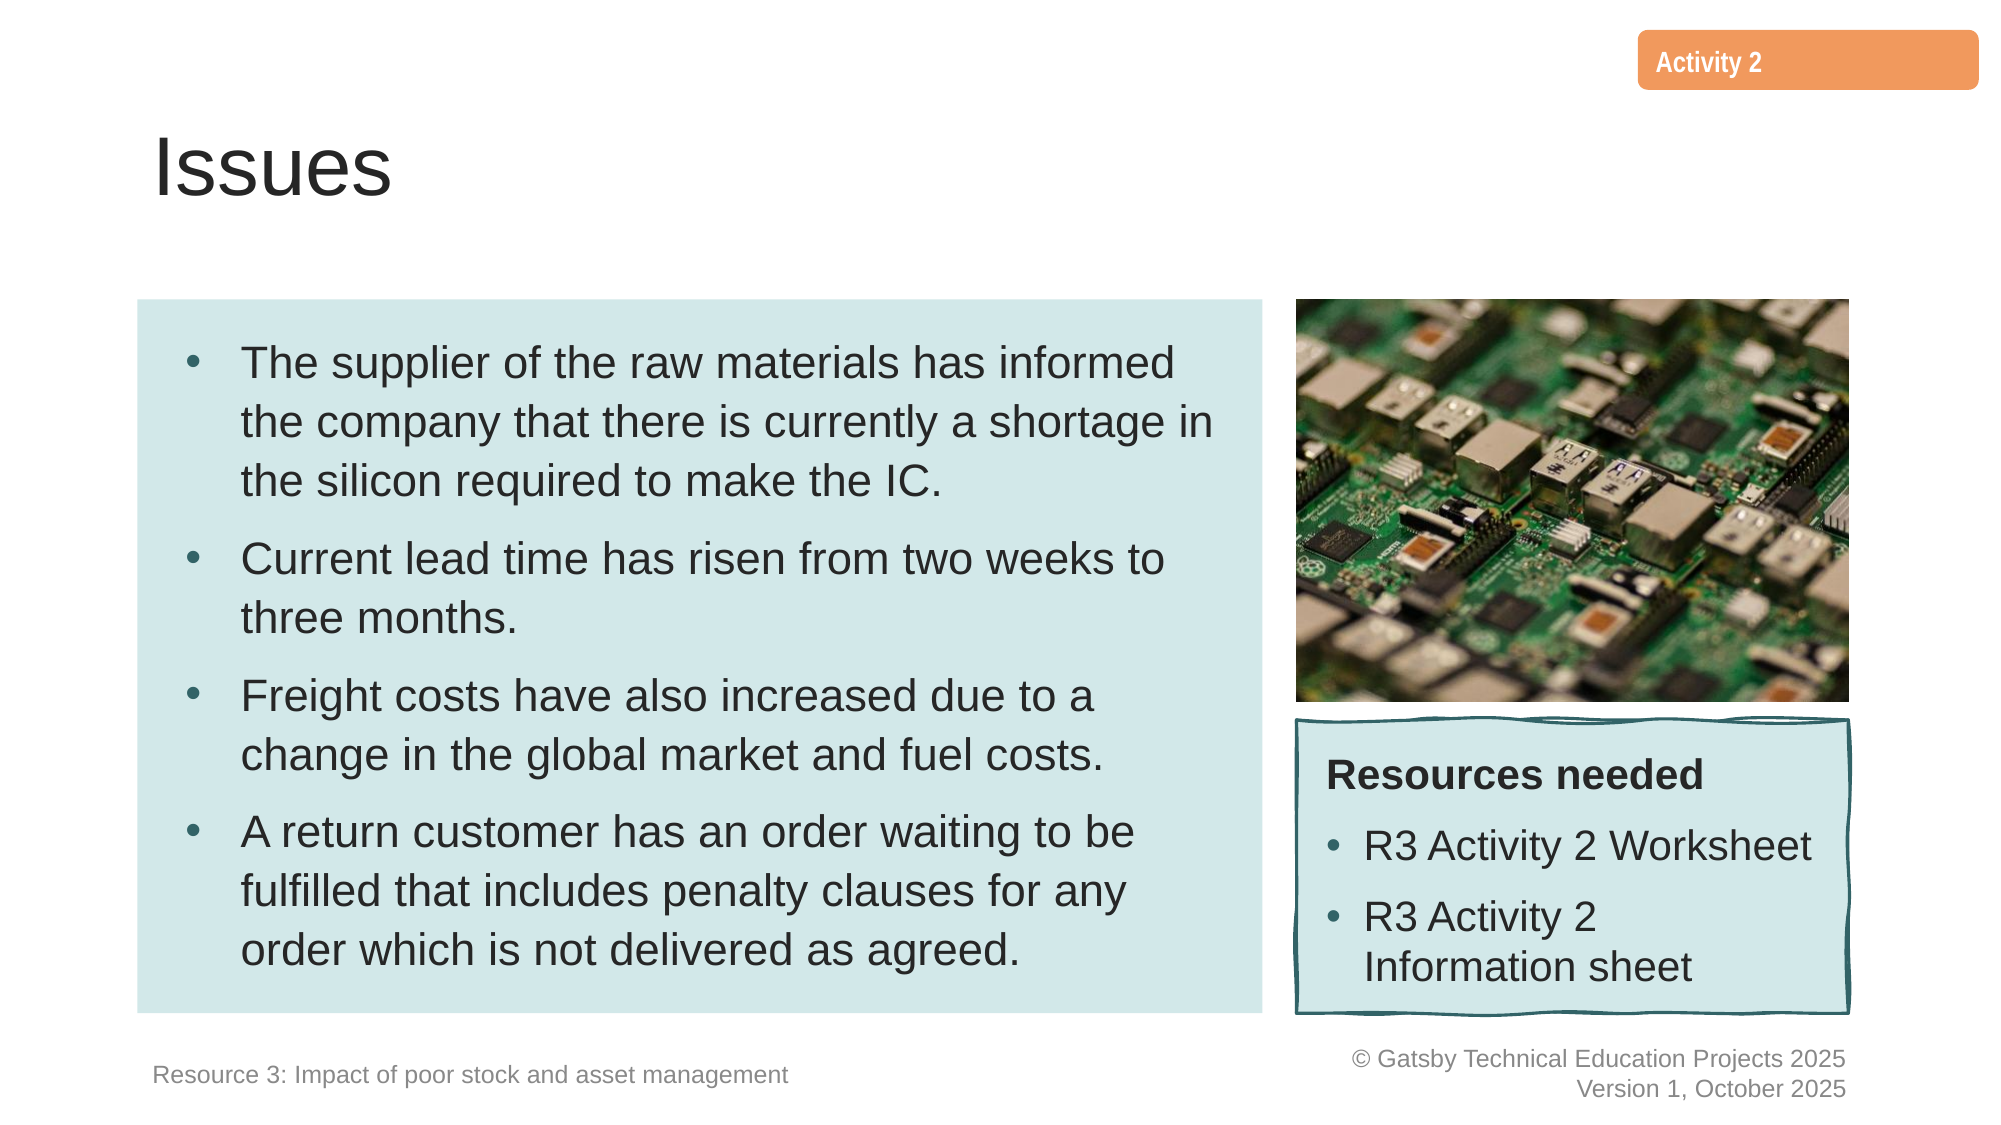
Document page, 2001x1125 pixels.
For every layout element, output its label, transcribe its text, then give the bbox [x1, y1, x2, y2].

title Issues [137, 59, 1863, 278]
text_box Activity 2 [1637, 29, 1979, 90]
text_box Resources needed R3 Activity 2 Worksheet R3 Activity 2 Information sheet [1294, 717, 1851, 1016]
list Resource 3: Impact of poor stock and asset management [137, 1042, 829, 1103]
list The supplier of the raw materials has informed the company that there is currently a shortage in the silicon required to make the IC. Current lead time has risen from two weeks to three months. Freight costs have also increased due to a change in the global market and fuel costs. A return customer has an order waiting to be fulfilled that includes penalty clauses for any order which is not delivered as agreed. [137, 299, 1263, 1014]
picture [1296, 299, 1849, 702]
